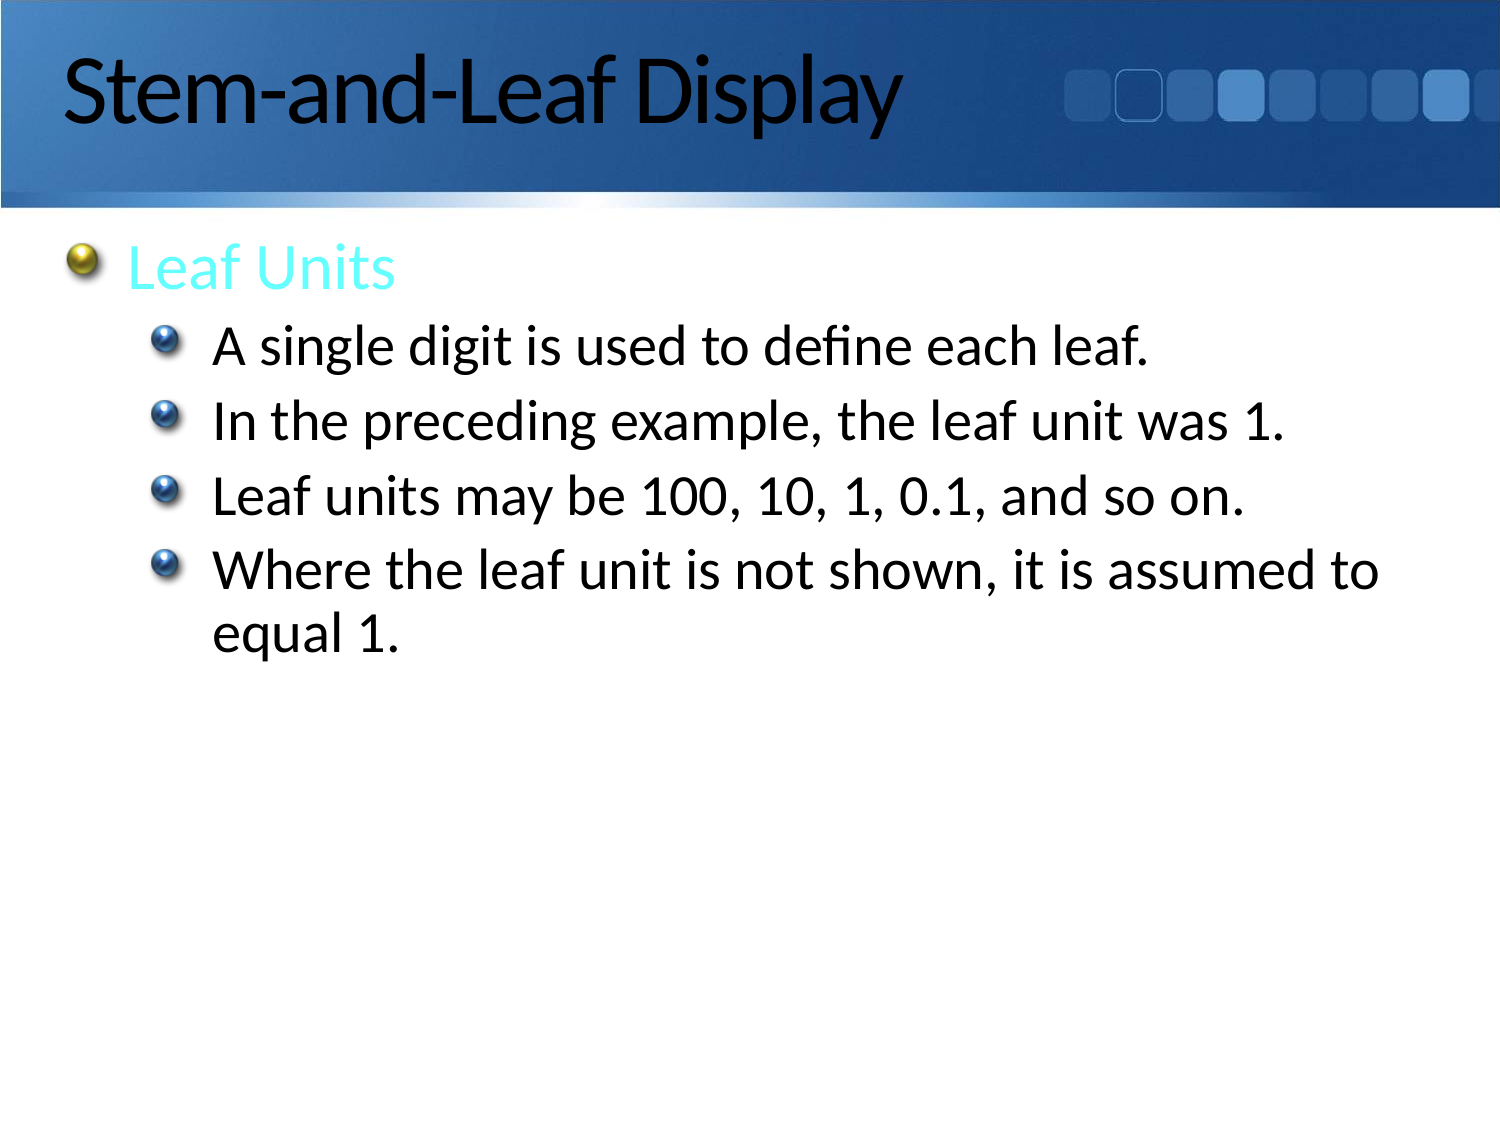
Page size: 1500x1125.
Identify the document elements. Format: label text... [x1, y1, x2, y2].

title Stem-and-Leaf Display [62, 37, 1438, 147]
picture [0, 0, 1500, 1125]
list Leaf Units A single digit is used to define each leaf. In the preceding example, the leaf unit was 1. Leaf units may be 100, 10, 1, 0.1, and so on. Where the leaf unit is not shown, it is assumed to equal 1. [62, 231, 1438, 583]
